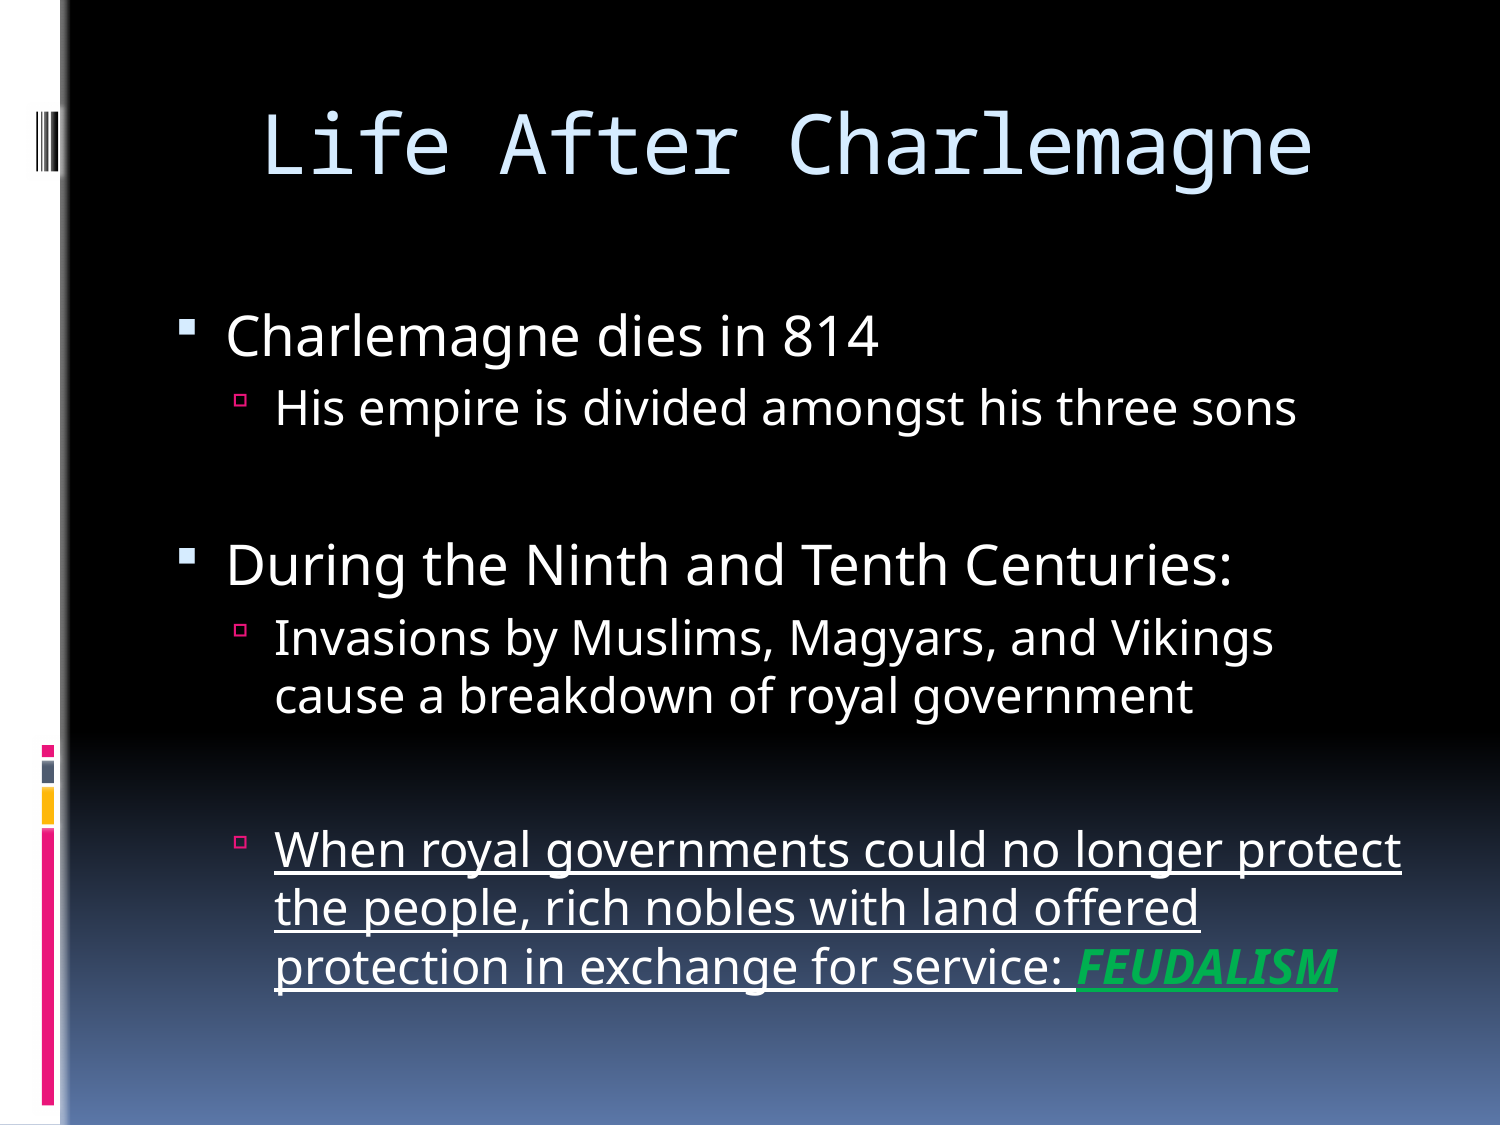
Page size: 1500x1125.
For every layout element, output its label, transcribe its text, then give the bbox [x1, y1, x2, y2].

list Charlemagne dies in 814 His empire is divided amongst his three sons During the Ninth and Tenth Centuries: Invasions by Muslims, Magyars, and Vikings cause a breakdown of royal government When royal governments could no longer protect the people, rich nobles with land offered protection in exchange for service: FEUDALISM [150, 292, 1425, 1043]
title Life After Charlemagne [150, 83, 1425, 234]
